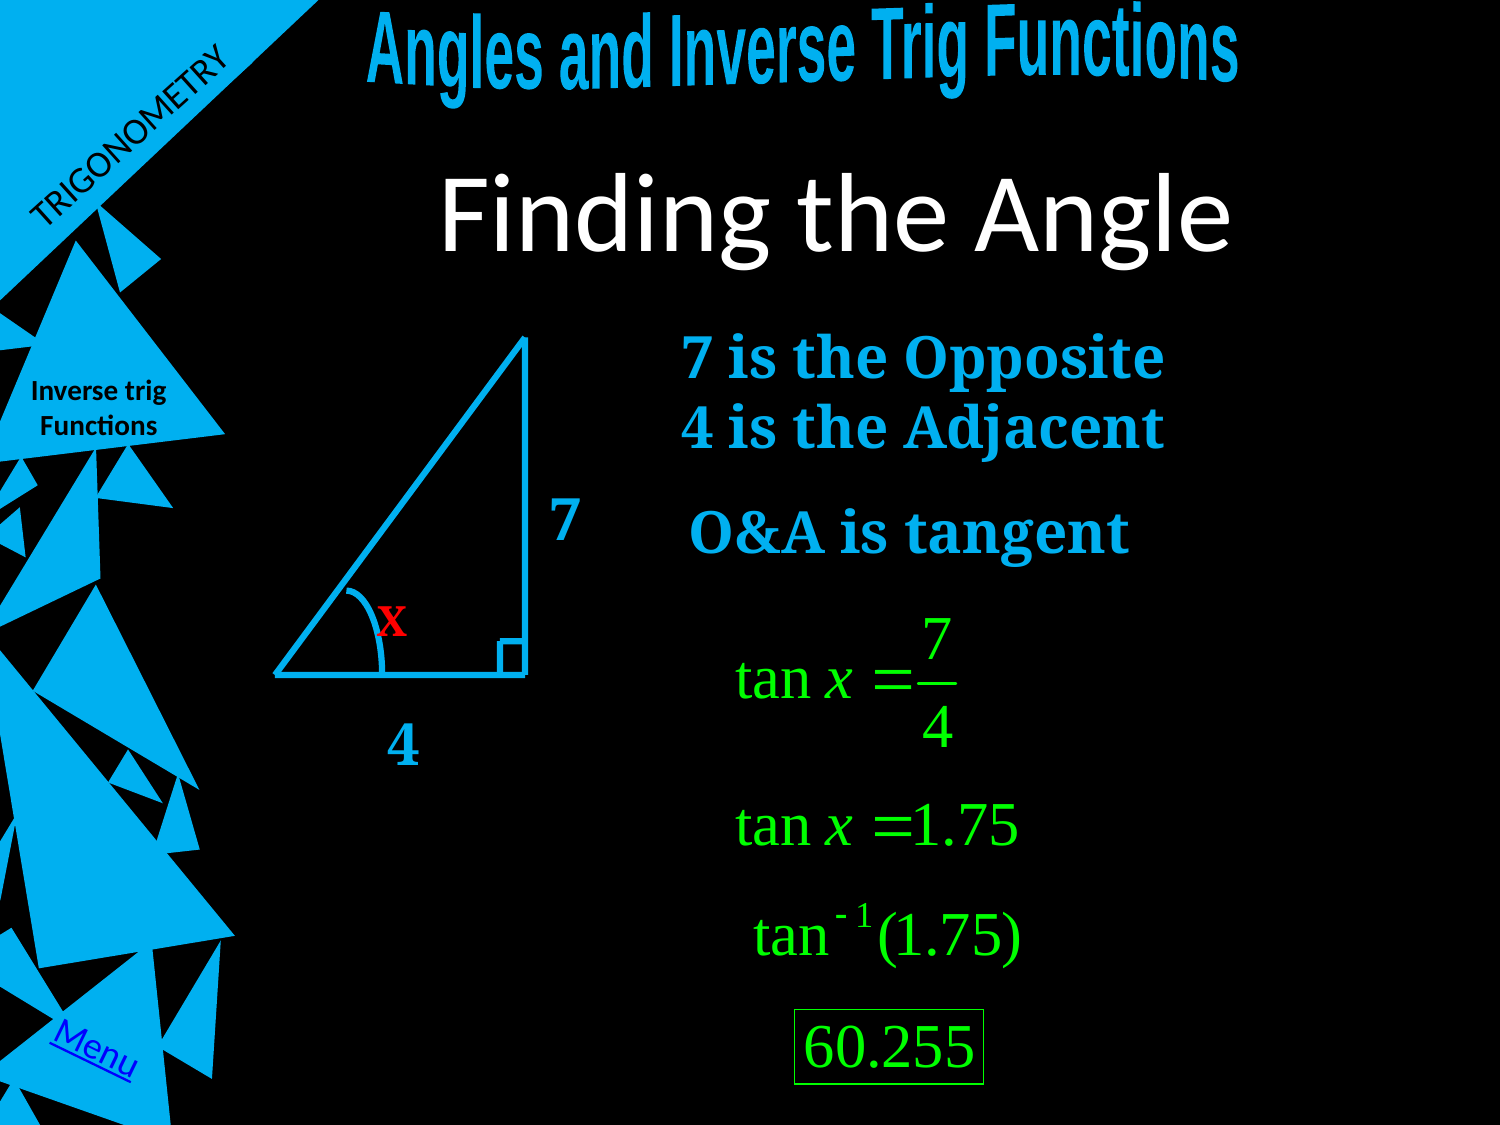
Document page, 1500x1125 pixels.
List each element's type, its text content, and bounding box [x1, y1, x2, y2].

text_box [274, 337, 526, 676]
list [724, 599, 971, 762]
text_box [742, 887, 1036, 982]
text_box O&A is tangent [674, 487, 1145, 573]
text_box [795, 1010, 984, 1084]
title Finding the Angle [326, 112, 1448, 300]
text_box 4 [372, 699, 435, 785]
text_box 7 is the Opposite 4 is the Adjacent [666, 312, 1181, 468]
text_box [724, 787, 1028, 861]
text_box 7 [535, 474, 598, 560]
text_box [0, 0, 321, 1125]
